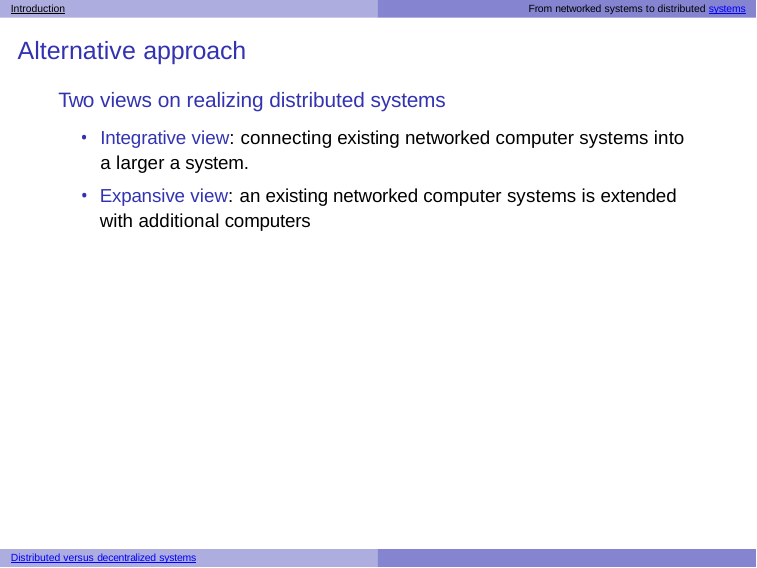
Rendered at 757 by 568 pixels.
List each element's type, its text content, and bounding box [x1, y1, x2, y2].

text_box Two views on realizing distributed systems Integrative view: connecting existing networked computer systems into a larger a system. Expansive view: an existing networked computer systems is extended with additional computers [54, 84, 701, 232]
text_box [0, 548, 757, 568]
title Alternative approach [15, 32, 418, 130]
text_box Introduction From networked systems to distributed systems [8, 0, 748, 15]
